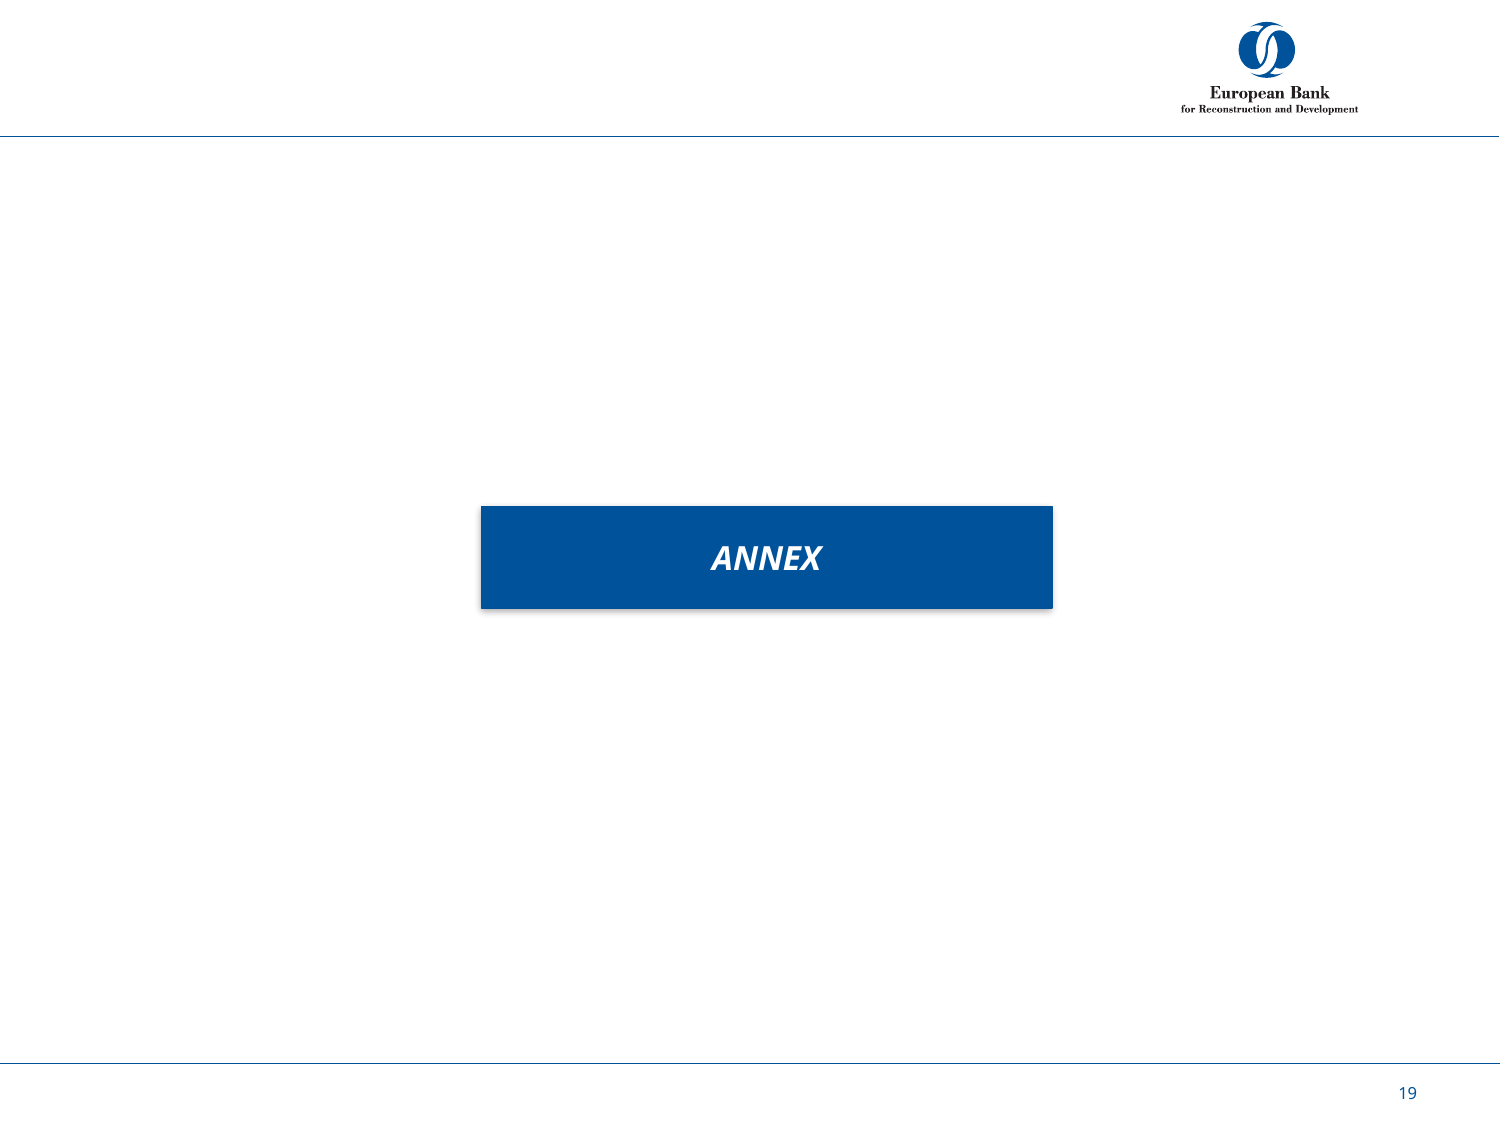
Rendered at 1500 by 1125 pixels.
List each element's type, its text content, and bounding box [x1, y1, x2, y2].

slide_number 19 [1358, 1062, 1418, 1125]
text_box ANNEX [481, 506, 1053, 609]
